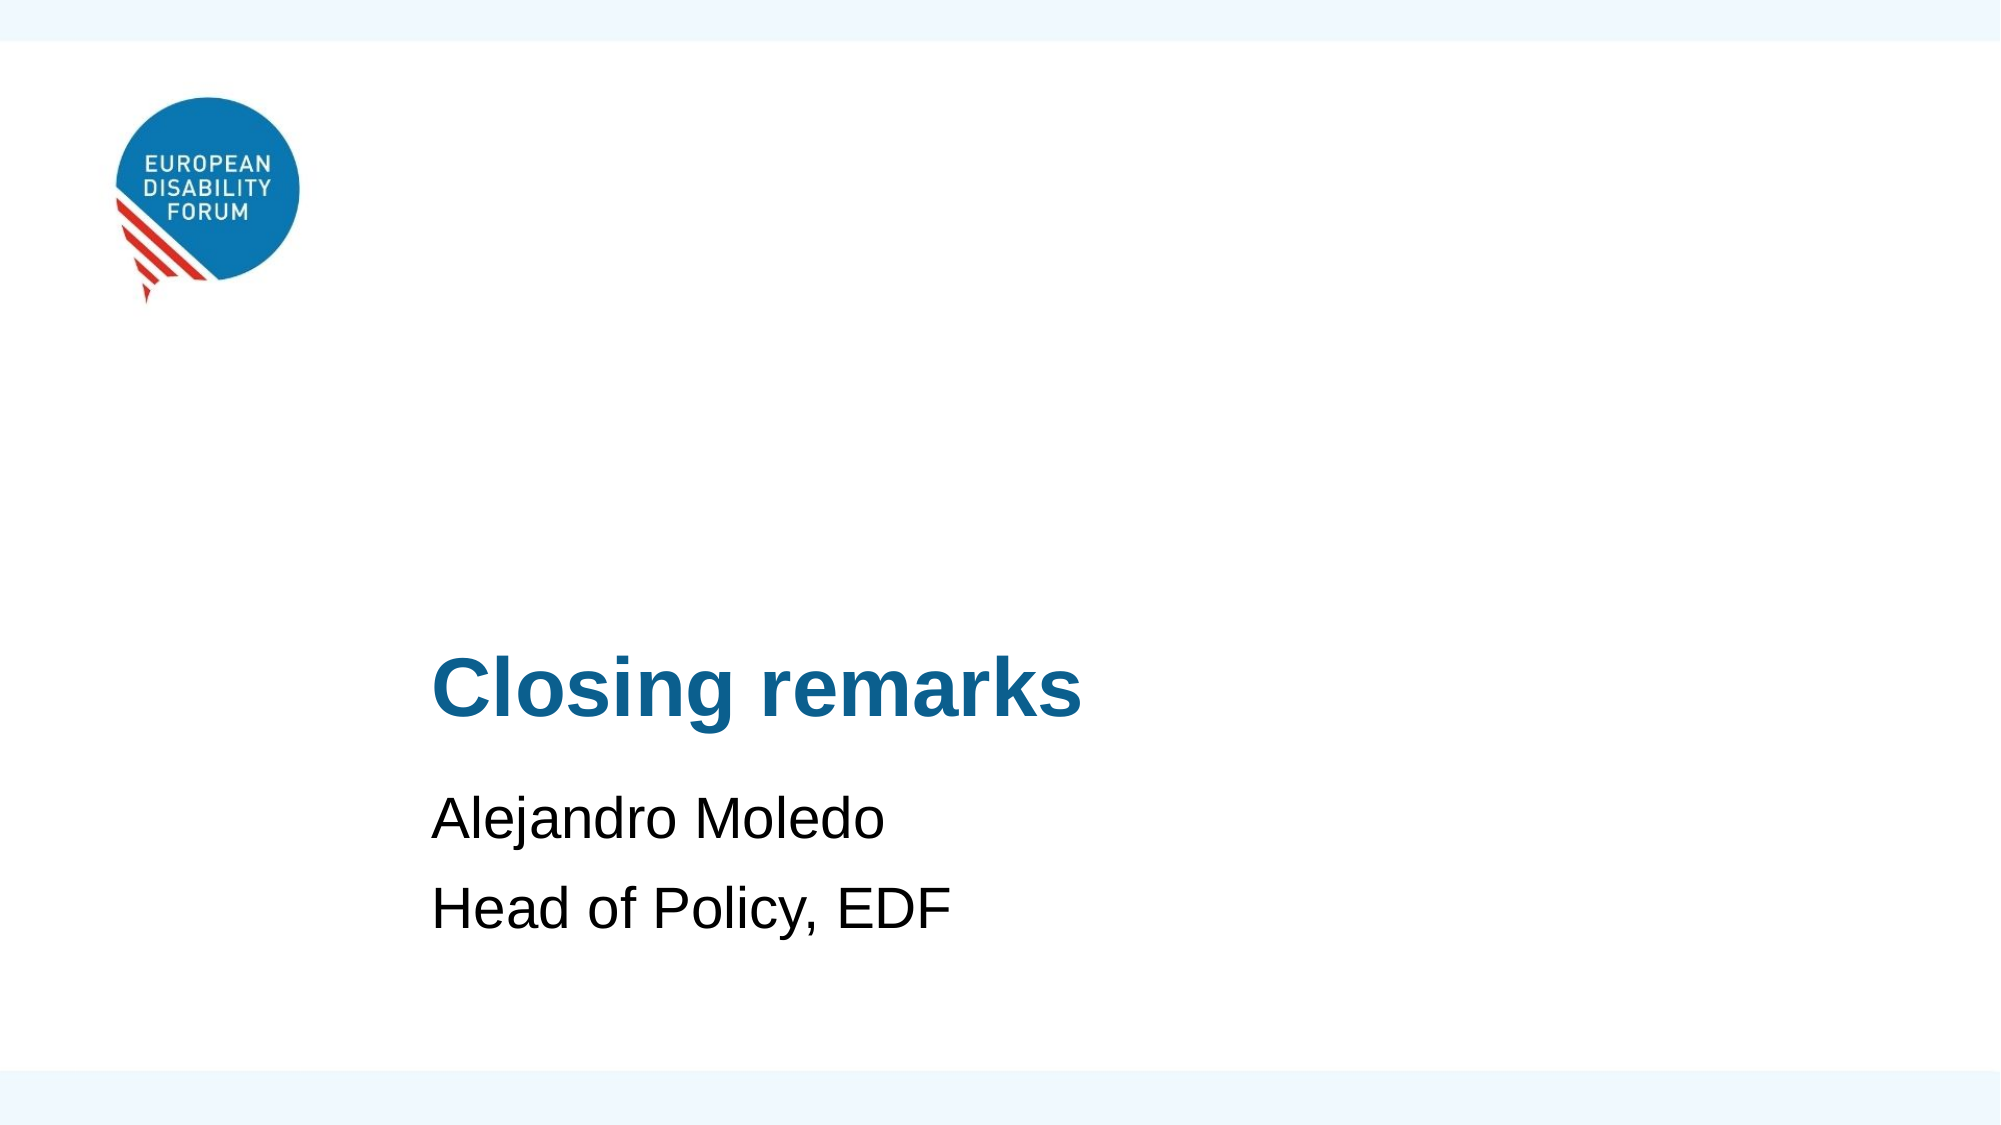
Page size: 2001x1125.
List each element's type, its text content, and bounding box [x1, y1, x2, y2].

picture [0, 0, 2000, 1125]
title Closing remarks [416, 625, 1814, 735]
list Alejandro Moledo Head of Policy, EDF [416, 772, 1452, 881]
